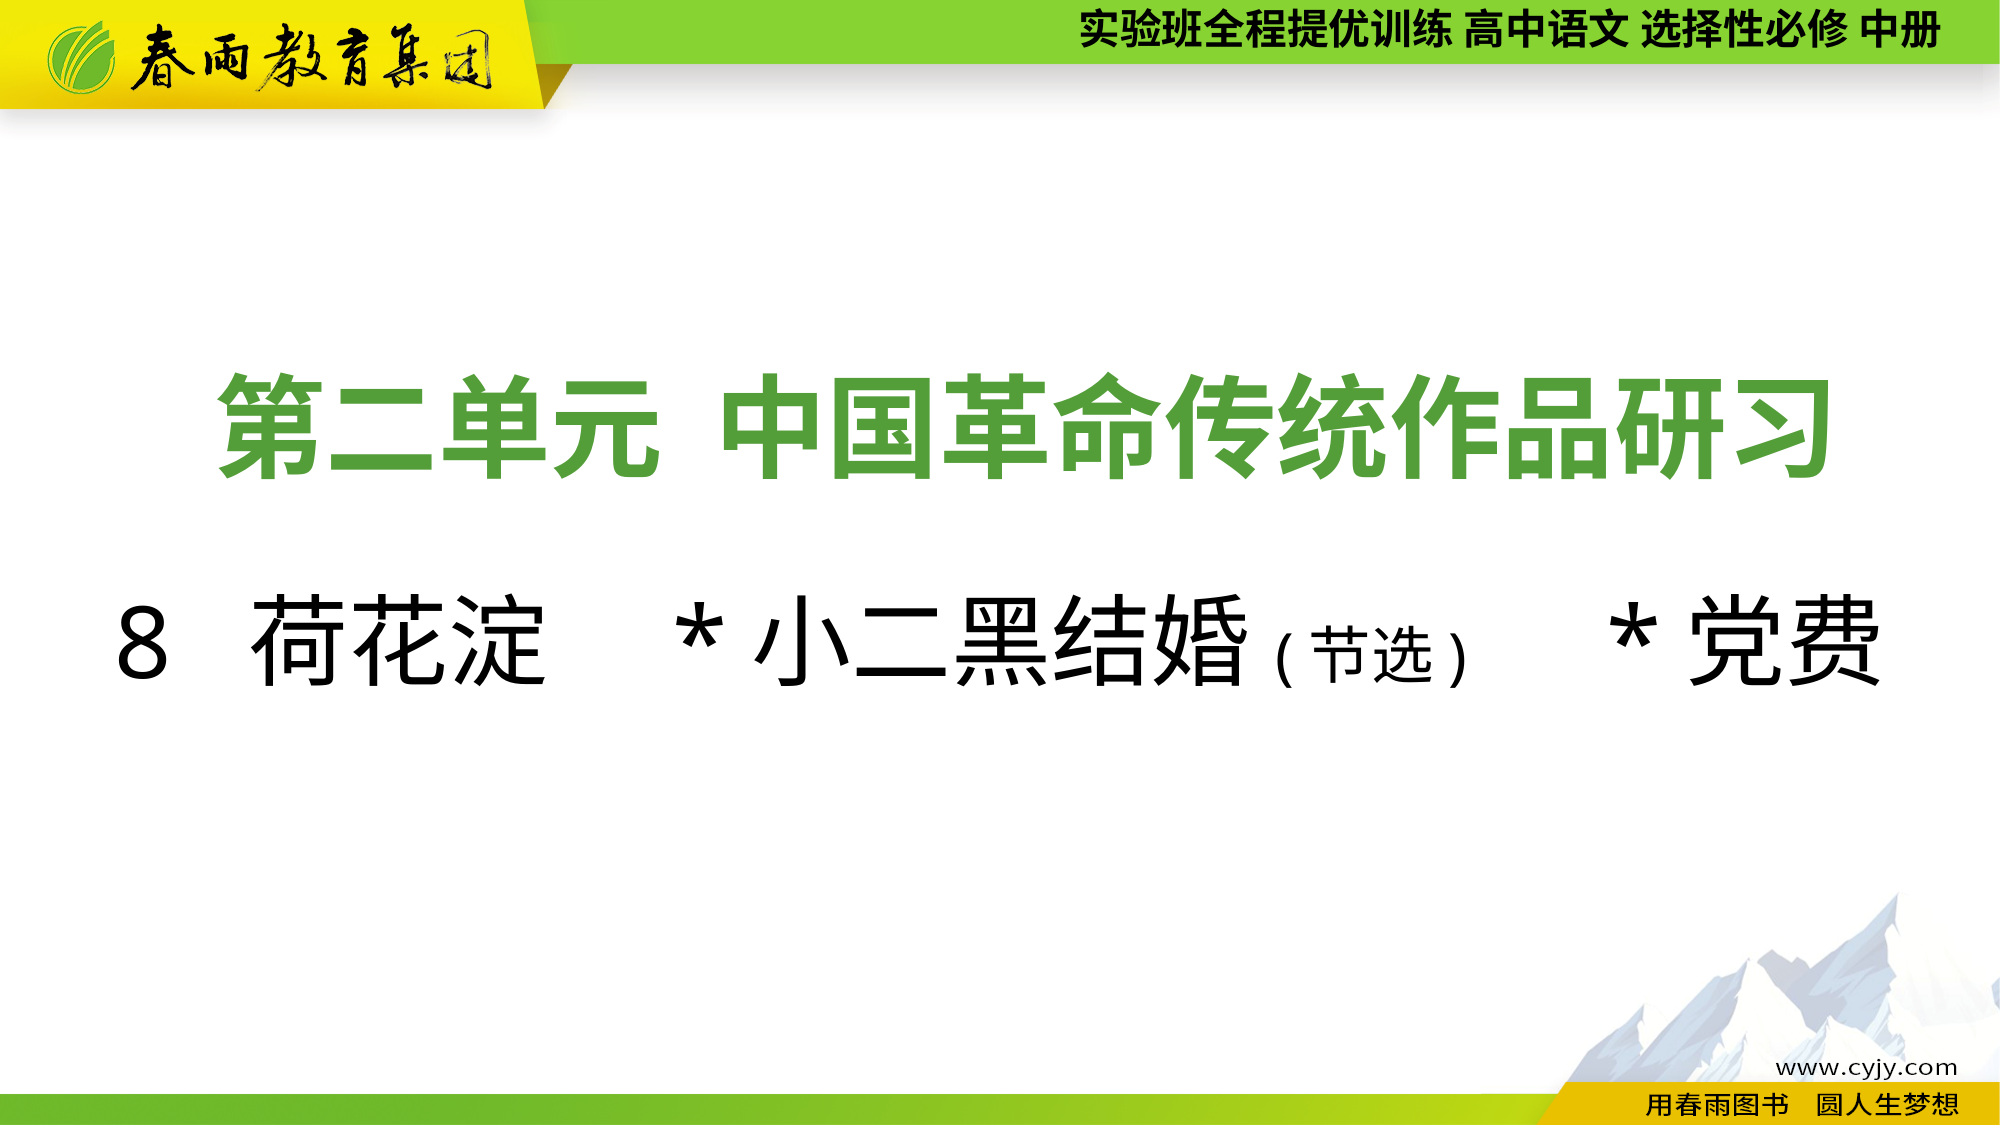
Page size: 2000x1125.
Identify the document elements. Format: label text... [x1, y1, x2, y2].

text_box 第二单元 中国革命传统作品研习 [54, 282, 1946, 500]
picture [0, 0, 2000, 1125]
text_box 8 荷花淀 *小二黑结婚(节选) *党费 [54, 511, 1946, 886]
